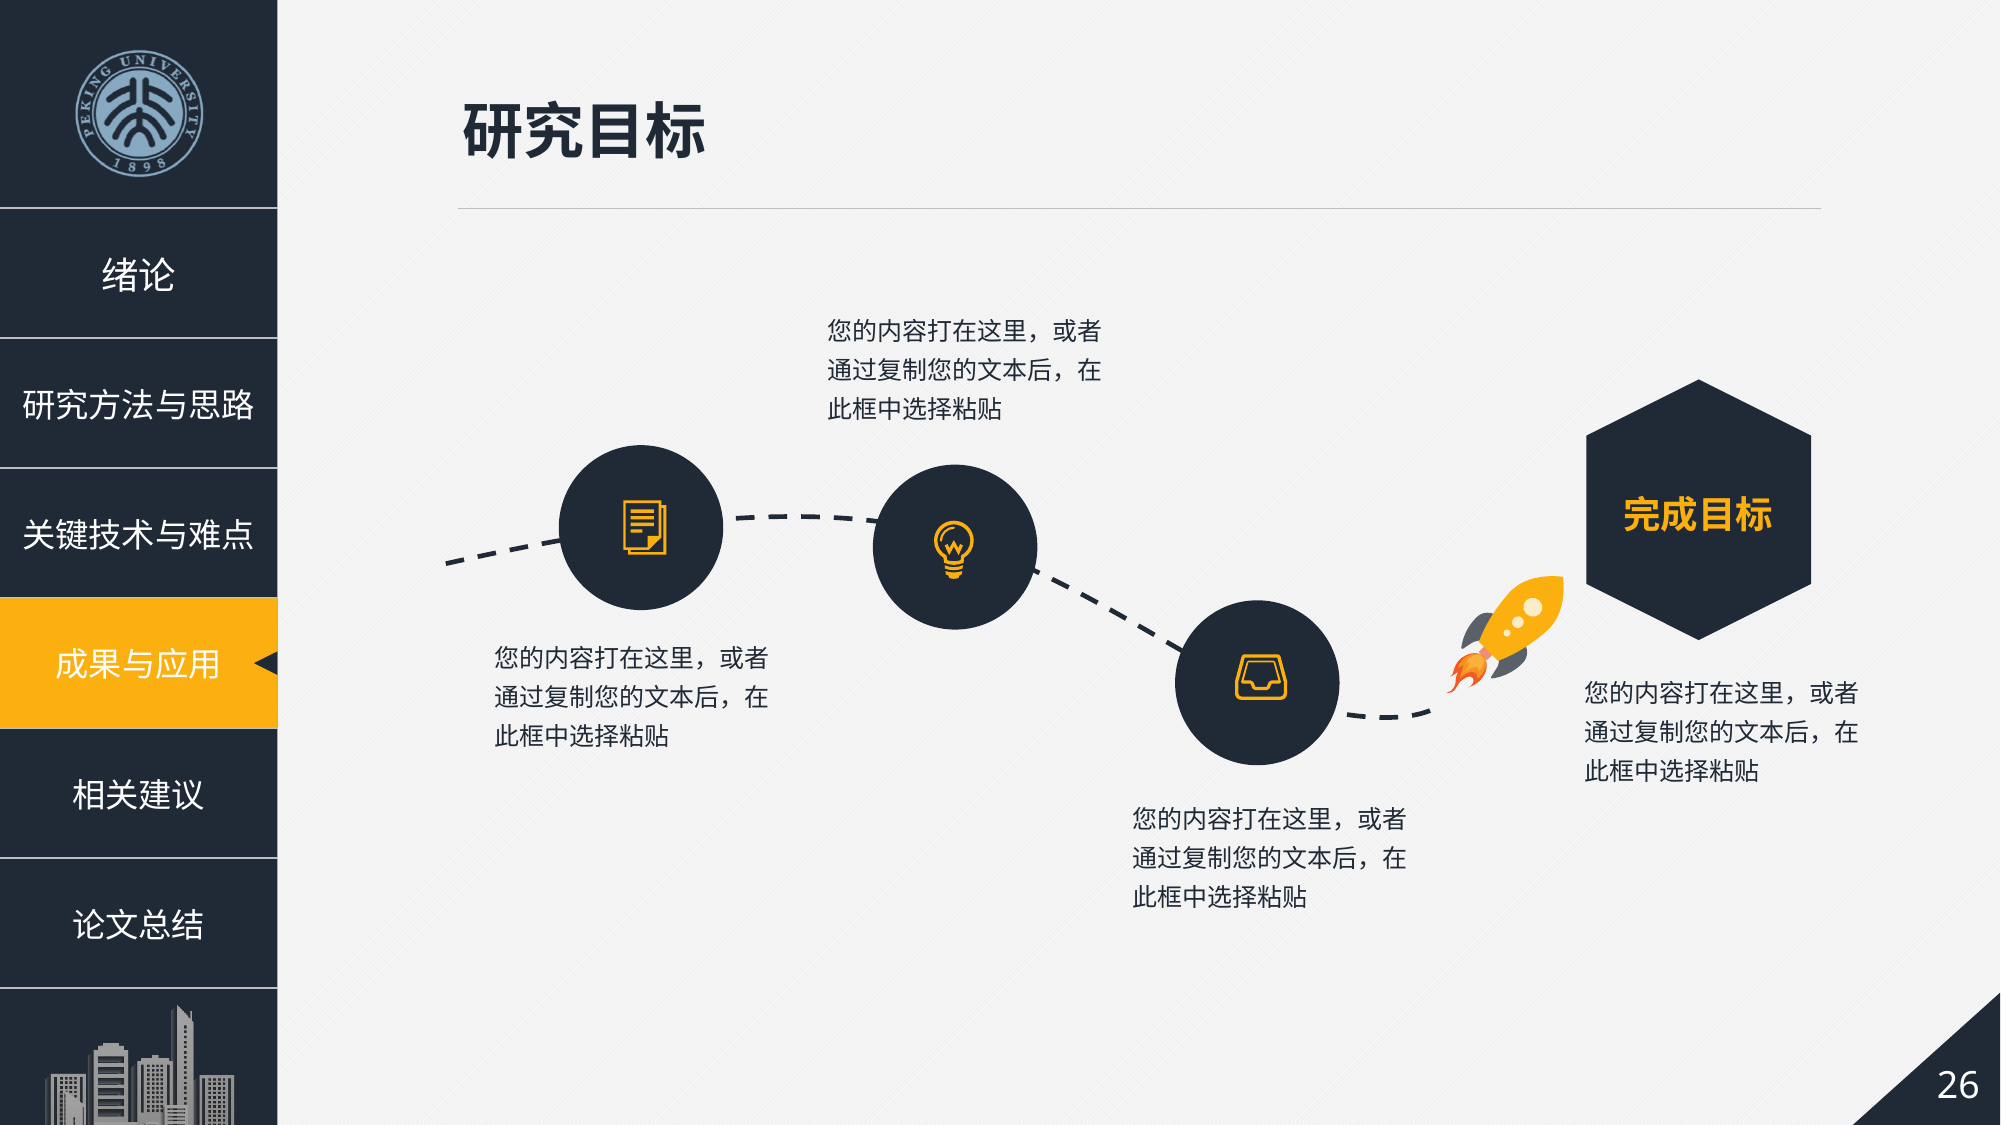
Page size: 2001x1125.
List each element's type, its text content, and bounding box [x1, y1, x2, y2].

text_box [872, 464, 1038, 630]
text_box [1340, 693, 1437, 719]
text_box [1585, 378, 1813, 642]
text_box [1438, 585, 1579, 690]
text_box 您的内容打在这里，或者通过复制您的文本后，在此框中选择粘贴 [816, 300, 1131, 429]
text_box 您的内容打在这里，或者通过复制您的文本后，在此框中选择粘贴 [1573, 662, 1888, 791]
text_box [445, 540, 558, 580]
picture [16, 1004, 260, 1125]
text_box [902, 571, 1175, 670]
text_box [558, 445, 724, 611]
text_box 您的内容打在这里，或者通过复制您的文本后，在此框中选择粘贴 [1121, 789, 1436, 918]
text_box [724, 516, 872, 626]
text_box 您的内容打在这里，或者通过复制您的文本后，在此框中选择粘贴 [483, 628, 798, 756]
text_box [1234, 654, 1288, 700]
text_box 研究目标 [447, 84, 722, 173]
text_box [1175, 600, 1340, 766]
text_box 完成目标 [1611, 476, 1791, 542]
